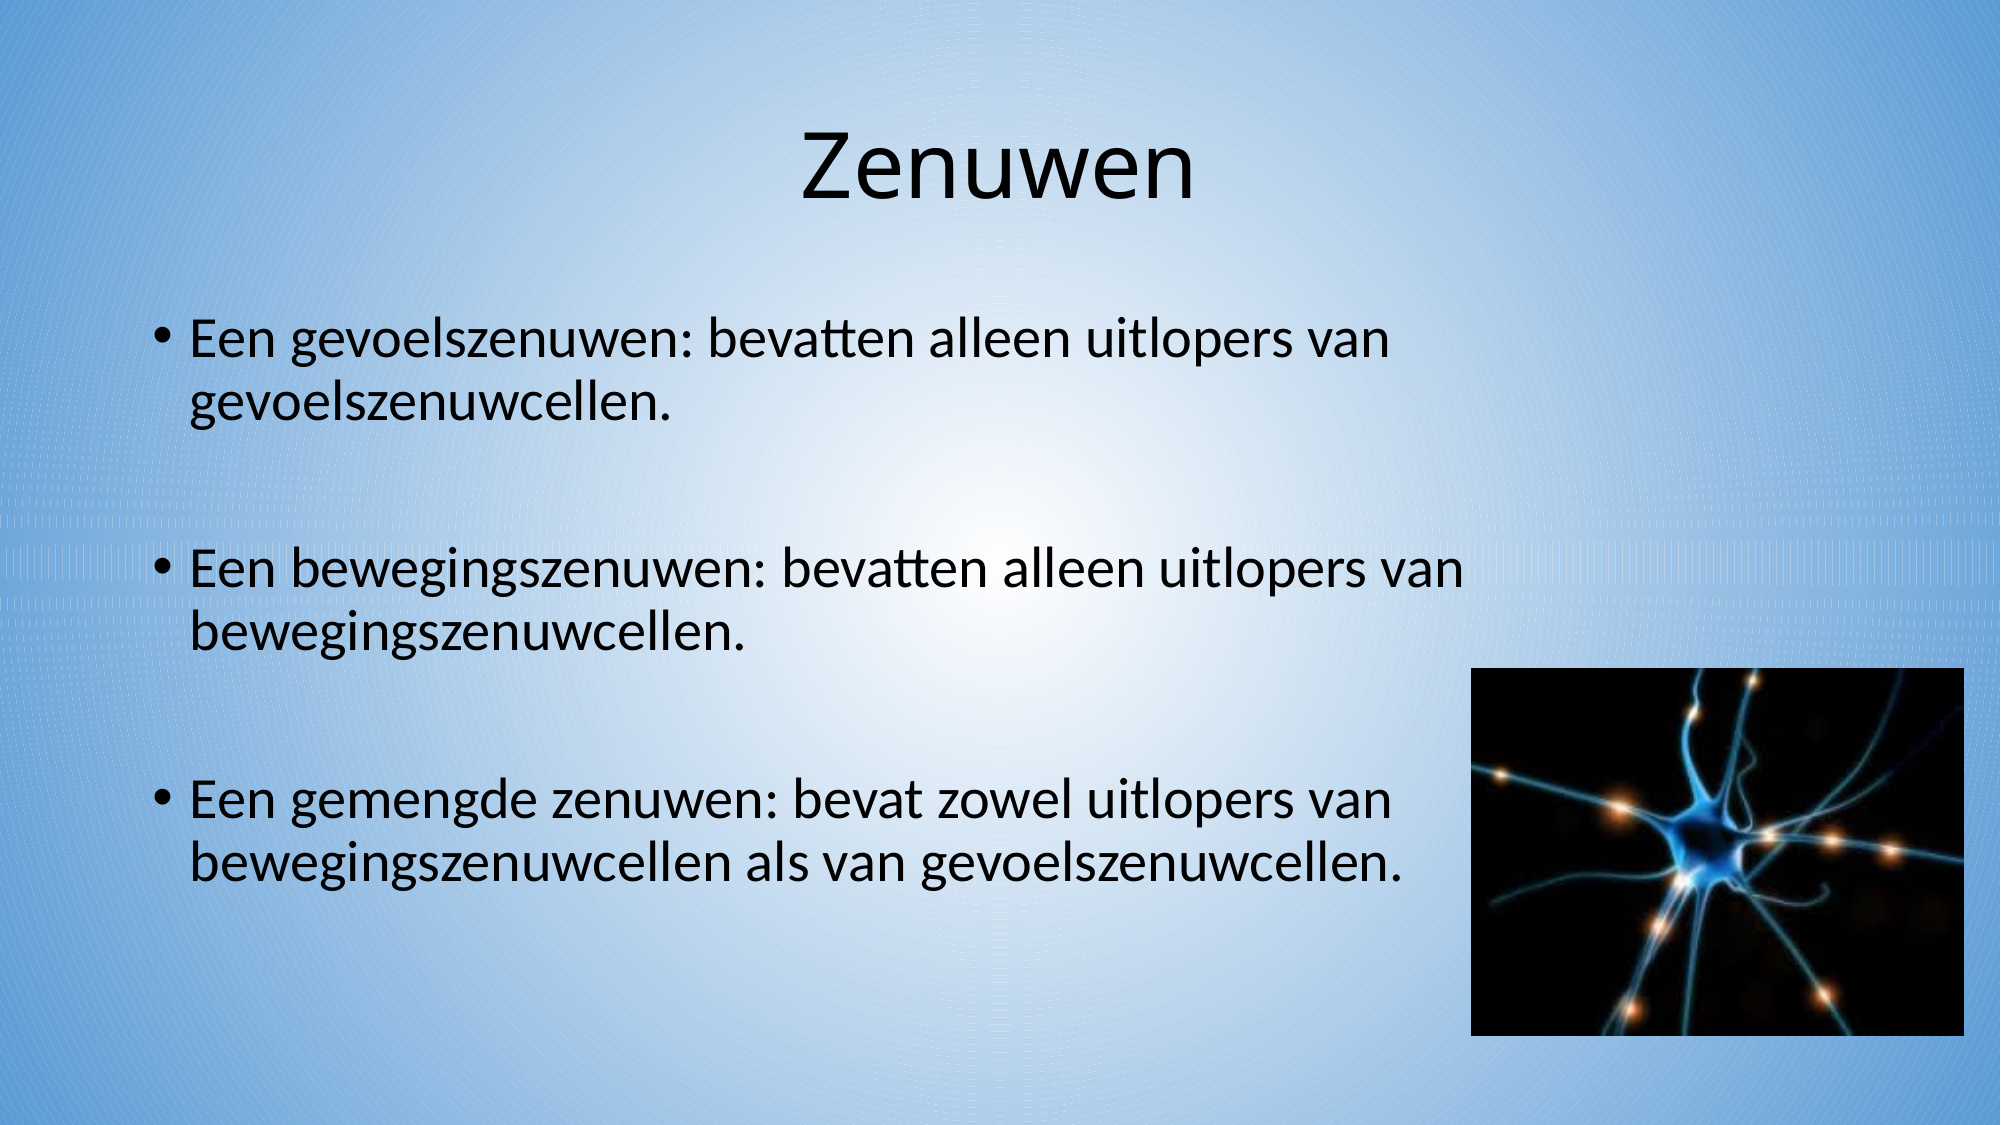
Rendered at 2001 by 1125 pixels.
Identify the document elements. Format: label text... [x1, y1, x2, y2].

picture [1471, 668, 1964, 1036]
title Zenuwen [137, 59, 1863, 278]
list Een gevoelszenuwen: bevatten alleen uitlopers van gevoelszenuwcellen. Een bewegingszenuwen: bevatten alleen uitlopers van bewegingszenuwcellen. Een gemengde zenuwen: bevat zowel uitlopers van bewegingszenuwcellen als van gevoelszenuwcellen. [137, 299, 1863, 1014]
